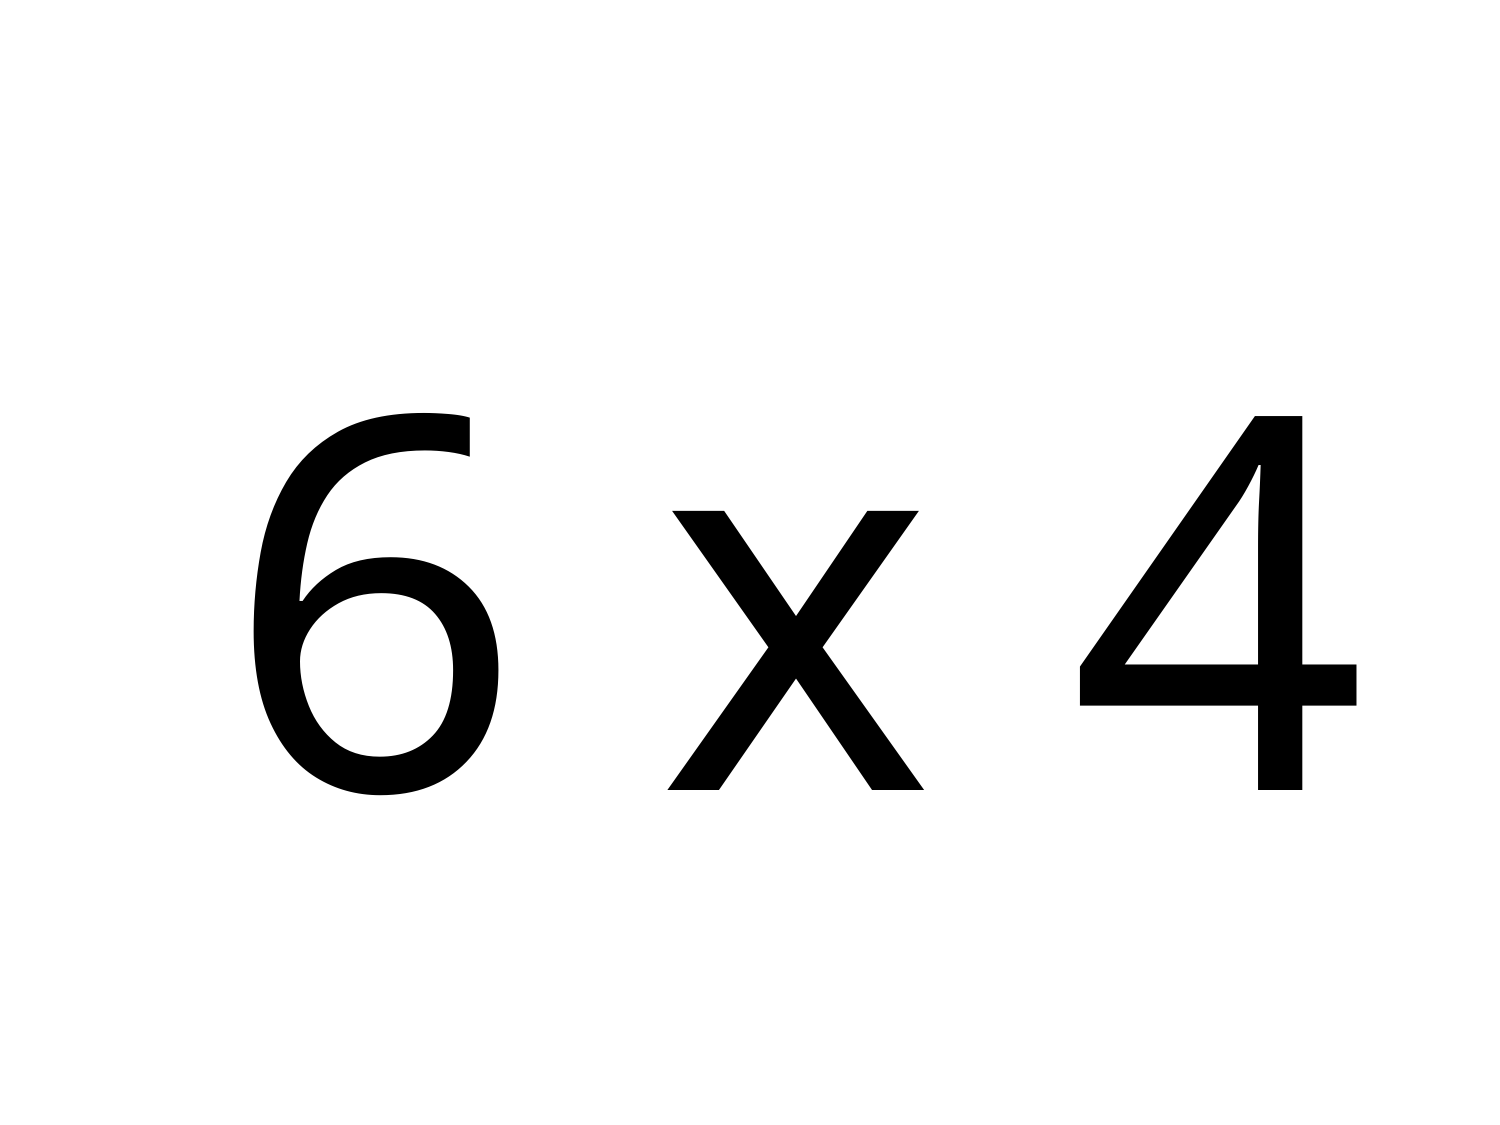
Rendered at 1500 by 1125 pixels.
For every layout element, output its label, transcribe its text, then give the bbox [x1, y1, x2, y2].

list 6 x 4 [75, 262, 1425, 1005]
